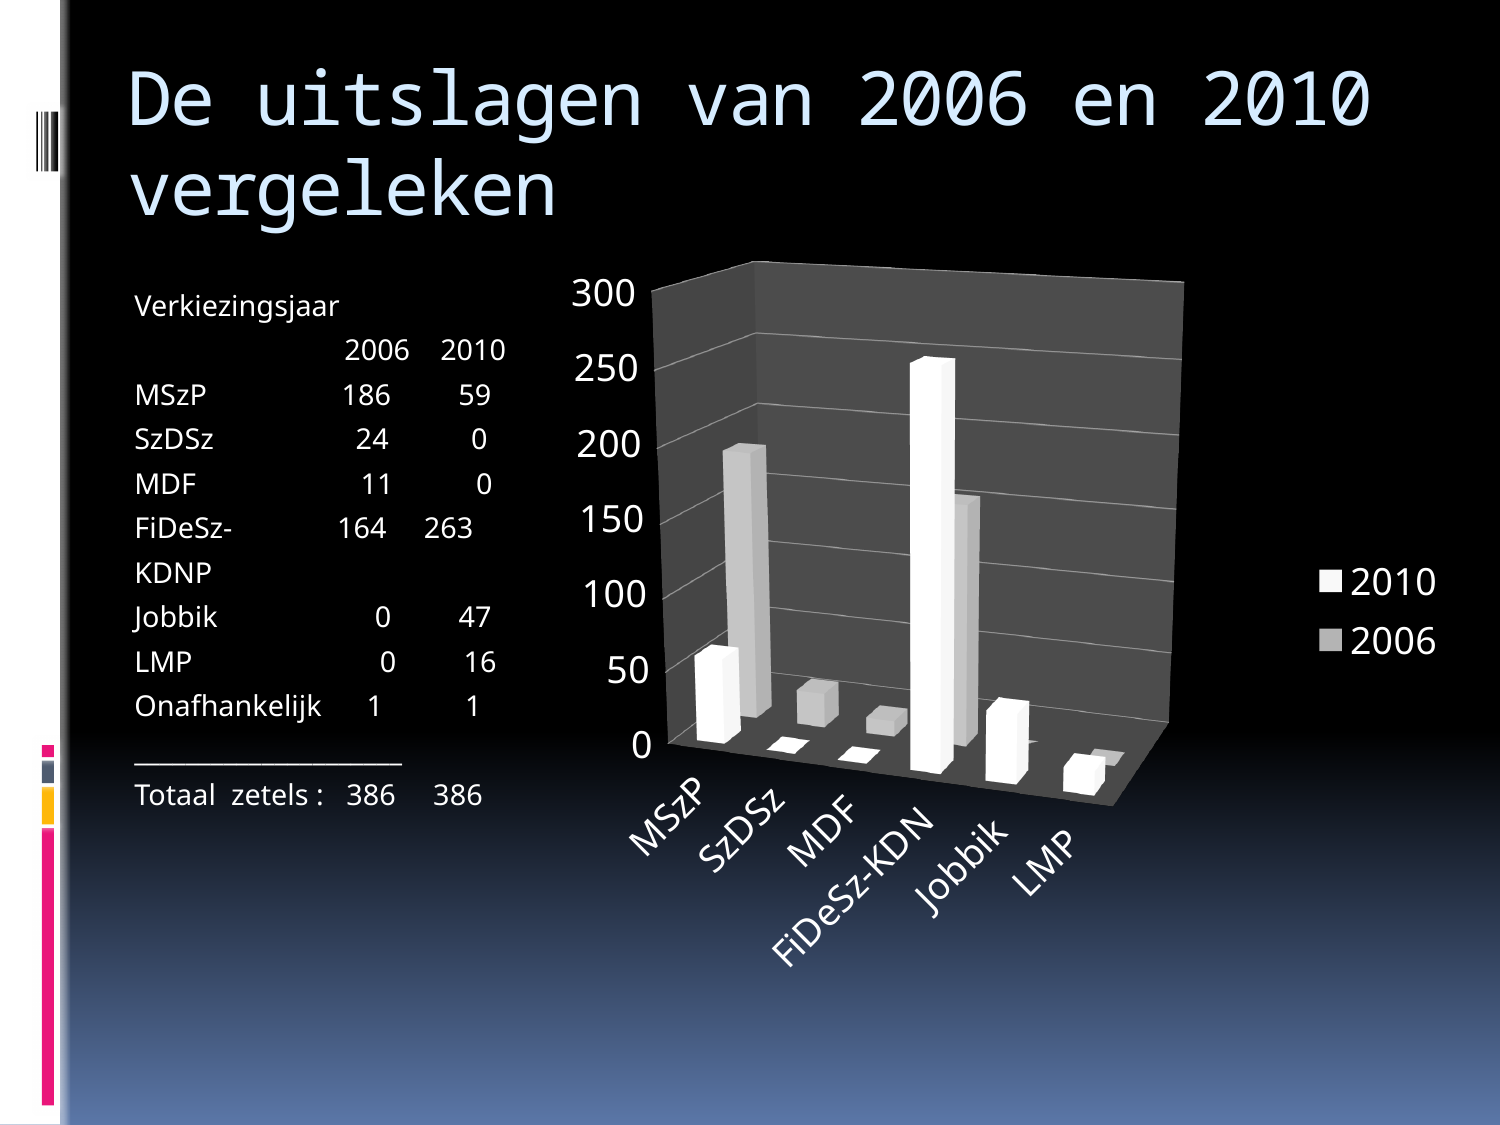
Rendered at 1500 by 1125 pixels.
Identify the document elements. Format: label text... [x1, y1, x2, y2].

list Verkiezingsjaar 2006 2010 MSzP 186 59 SzDSz 24 0 MDF 11 0 FiDeSz- 164 263 KDNP Jobbik 0 47 LMP 0 16 Onafhankelijk 1 1 _____________________ Totaal zetels : 386 386 [112, 235, 525, 986]
title De uitslagen van 2006 en 2010 vergeleken [112, 44, 1463, 236]
chart [561, 234, 1463, 986]
